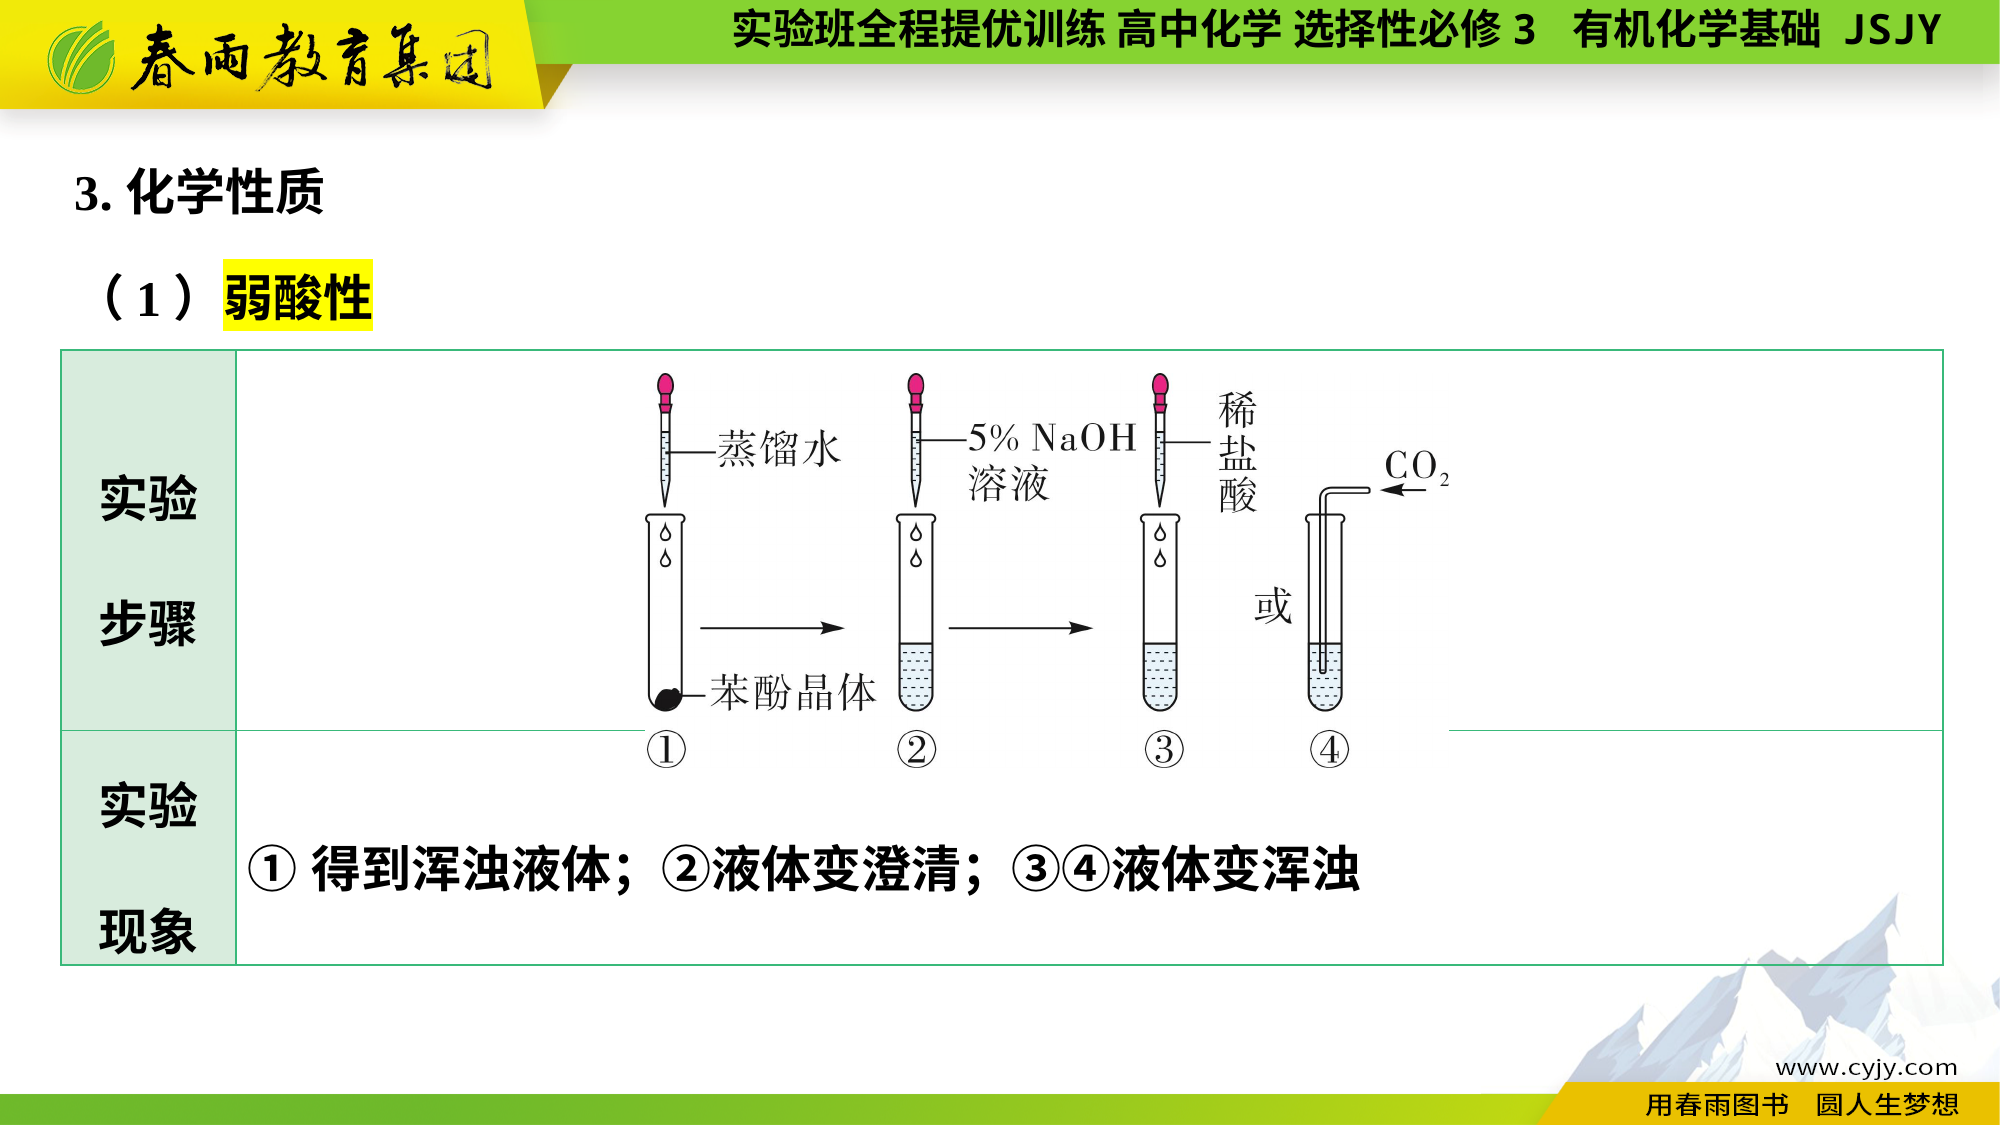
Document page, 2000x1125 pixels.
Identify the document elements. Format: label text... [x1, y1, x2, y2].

table_cell ①得到浑浊液体；②液体变澄清；③④液体变浑浊 [237, 731, 1942, 964]
table_header [237, 351, 1942, 730]
table_cell 实验 现象 [62, 731, 235, 964]
table_header 实验 步骤 [62, 351, 235, 730]
list 3.化学性质 （1）弱酸性 [59, 122, 1944, 325]
picture [0, 0, 2000, 1125]
